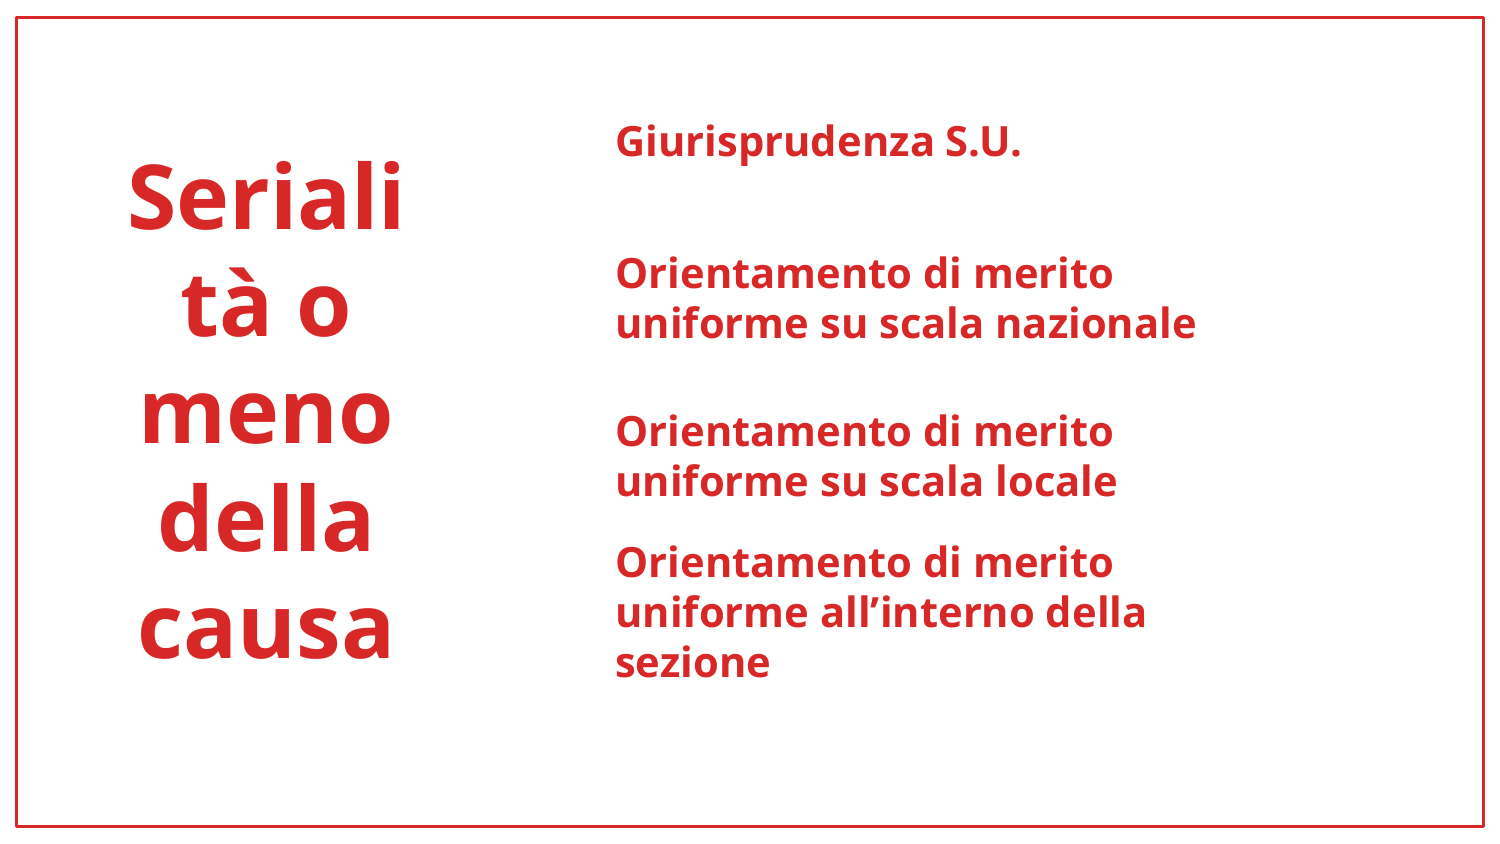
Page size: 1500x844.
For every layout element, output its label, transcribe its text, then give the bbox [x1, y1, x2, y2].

subtitle Orientamento di merito uniforme su scala nazionale [600, 278, 1309, 316]
subtitle Orientamento di merito uniforme su scala locale [600, 436, 1309, 473]
title Serialità o meno della causa [98, 310, 435, 506]
subtitle Giurisprudenza S.U. [600, 121, 1113, 158]
subtitle Orientamento di merito uniforme all’interno della sezione [600, 592, 1294, 629]
